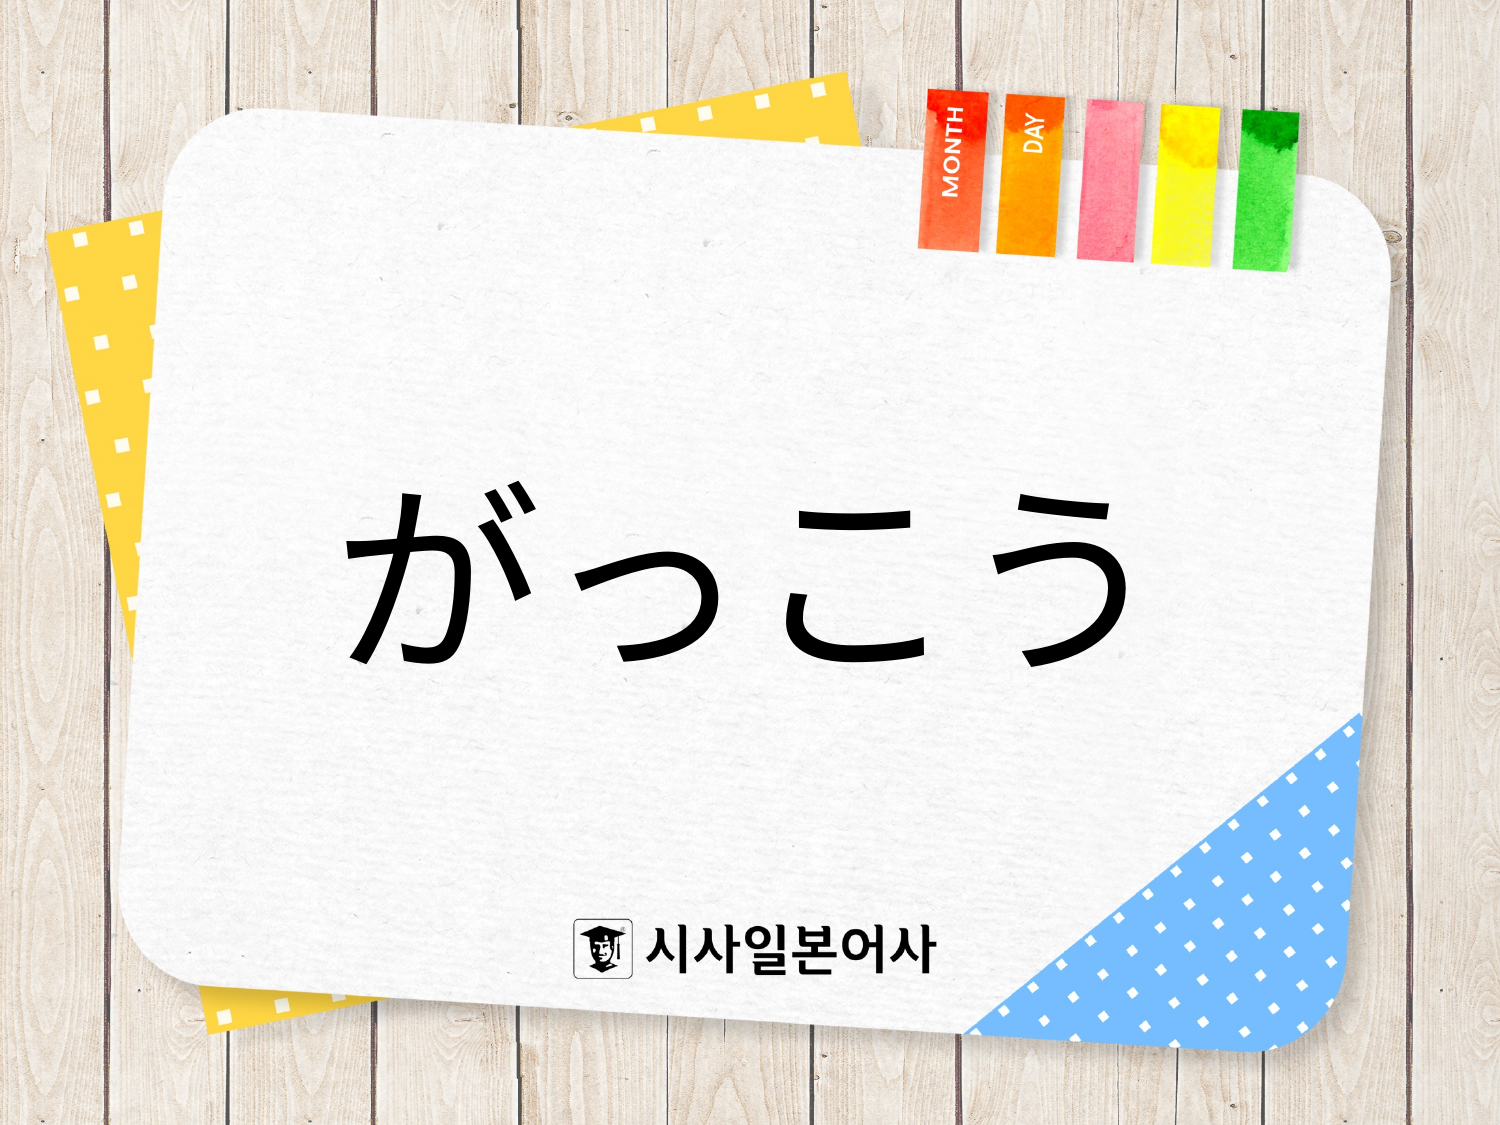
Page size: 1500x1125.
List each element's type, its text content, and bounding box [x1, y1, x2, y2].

title がっこう [75, 338, 1425, 811]
picture [0, 0, 1500, 1125]
